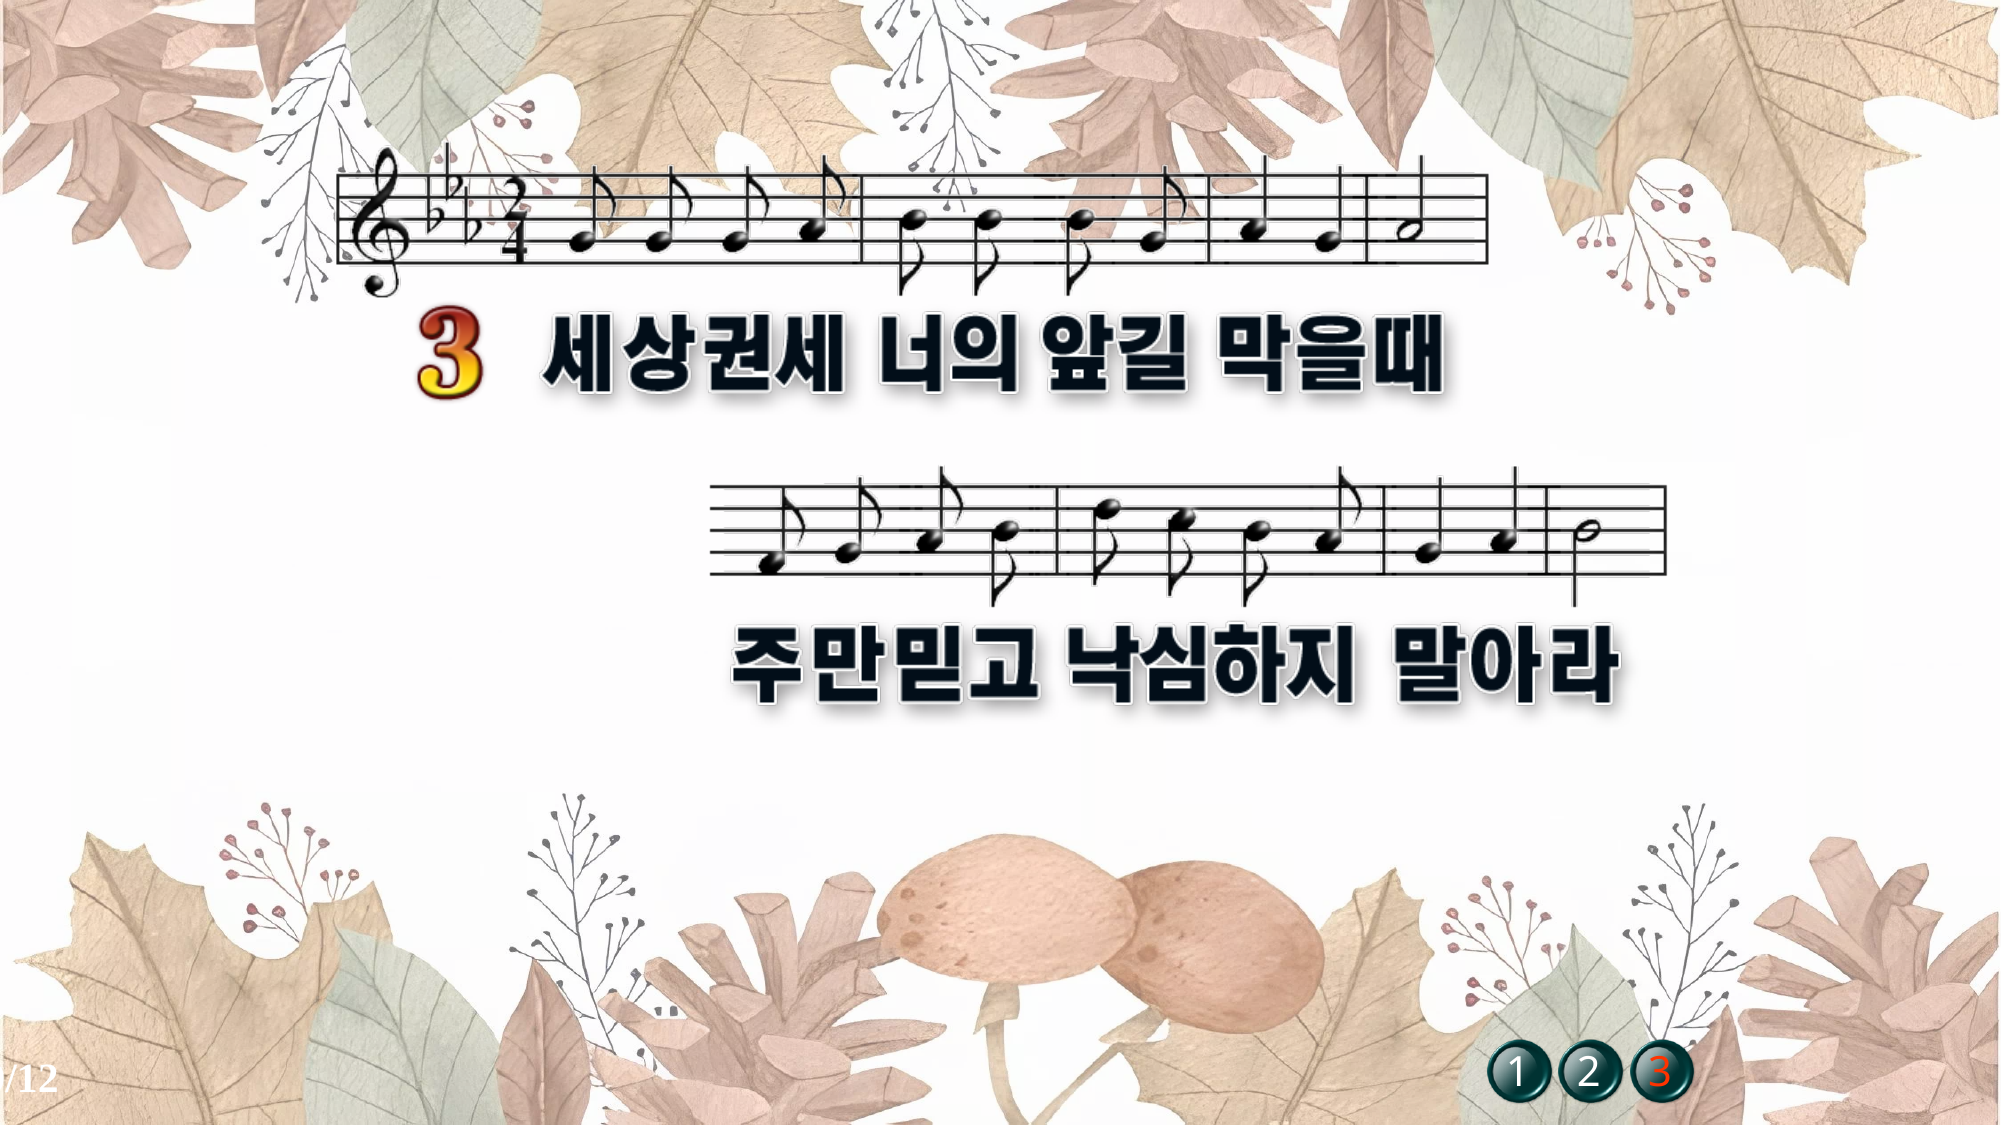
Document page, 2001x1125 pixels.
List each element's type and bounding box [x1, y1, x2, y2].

text_box [1627, 1035, 1697, 1106]
text_box [1555, 1035, 1626, 1106]
picture [0, 0, 2001, 1125]
text_box [1484, 1035, 1555, 1106]
